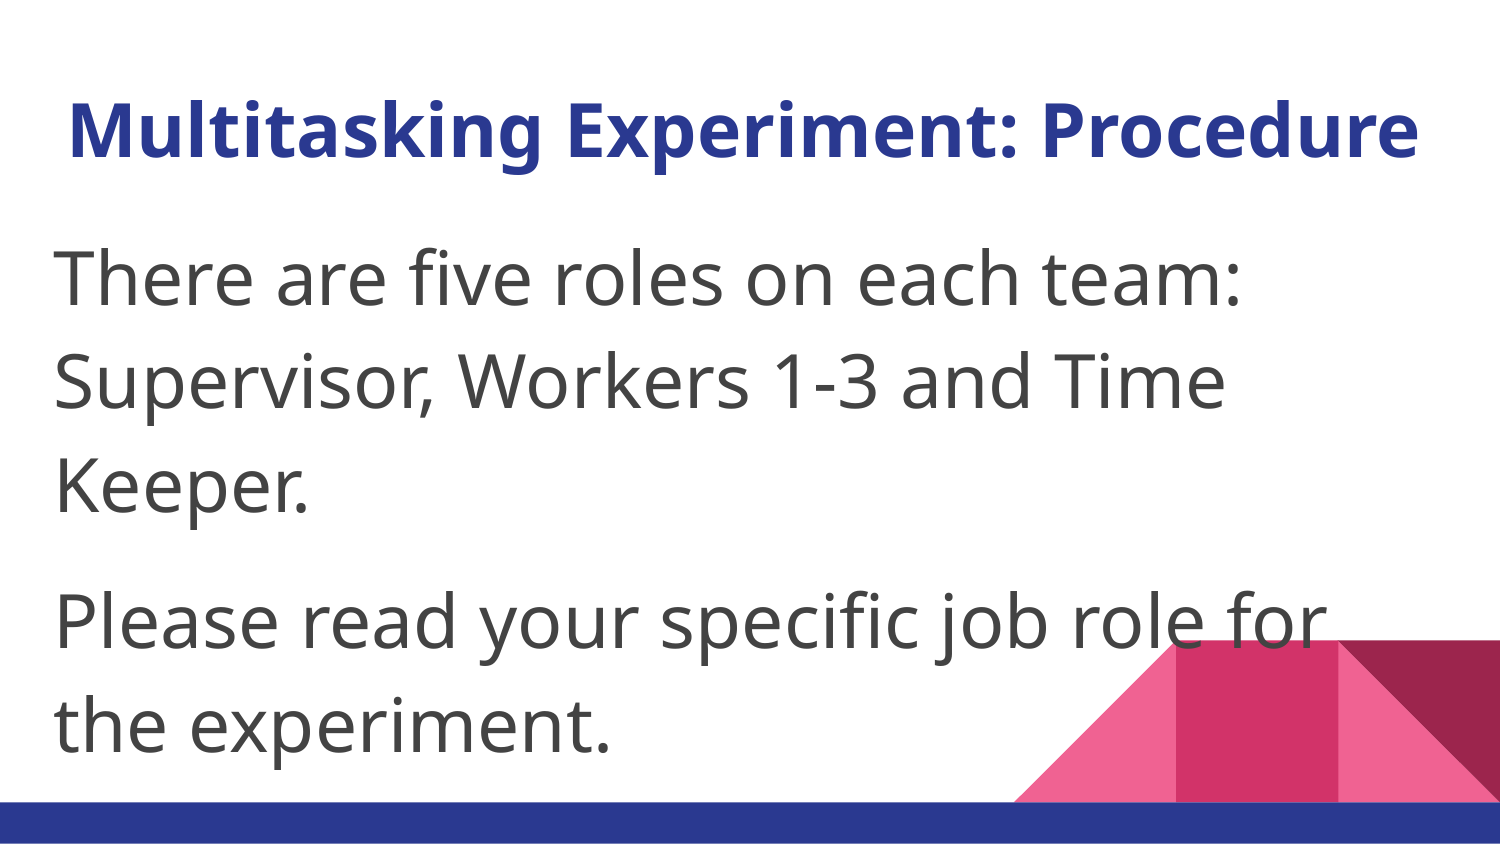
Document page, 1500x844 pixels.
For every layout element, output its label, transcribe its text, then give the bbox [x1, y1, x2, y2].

title Multitasking Experiment: Procedure [51, 67, 1449, 167]
list There are five roles on each team: Supervisor, Workers 1-3 and Time Keeper. Please read your specific job role for the experiment. [38, 201, 1478, 750]
